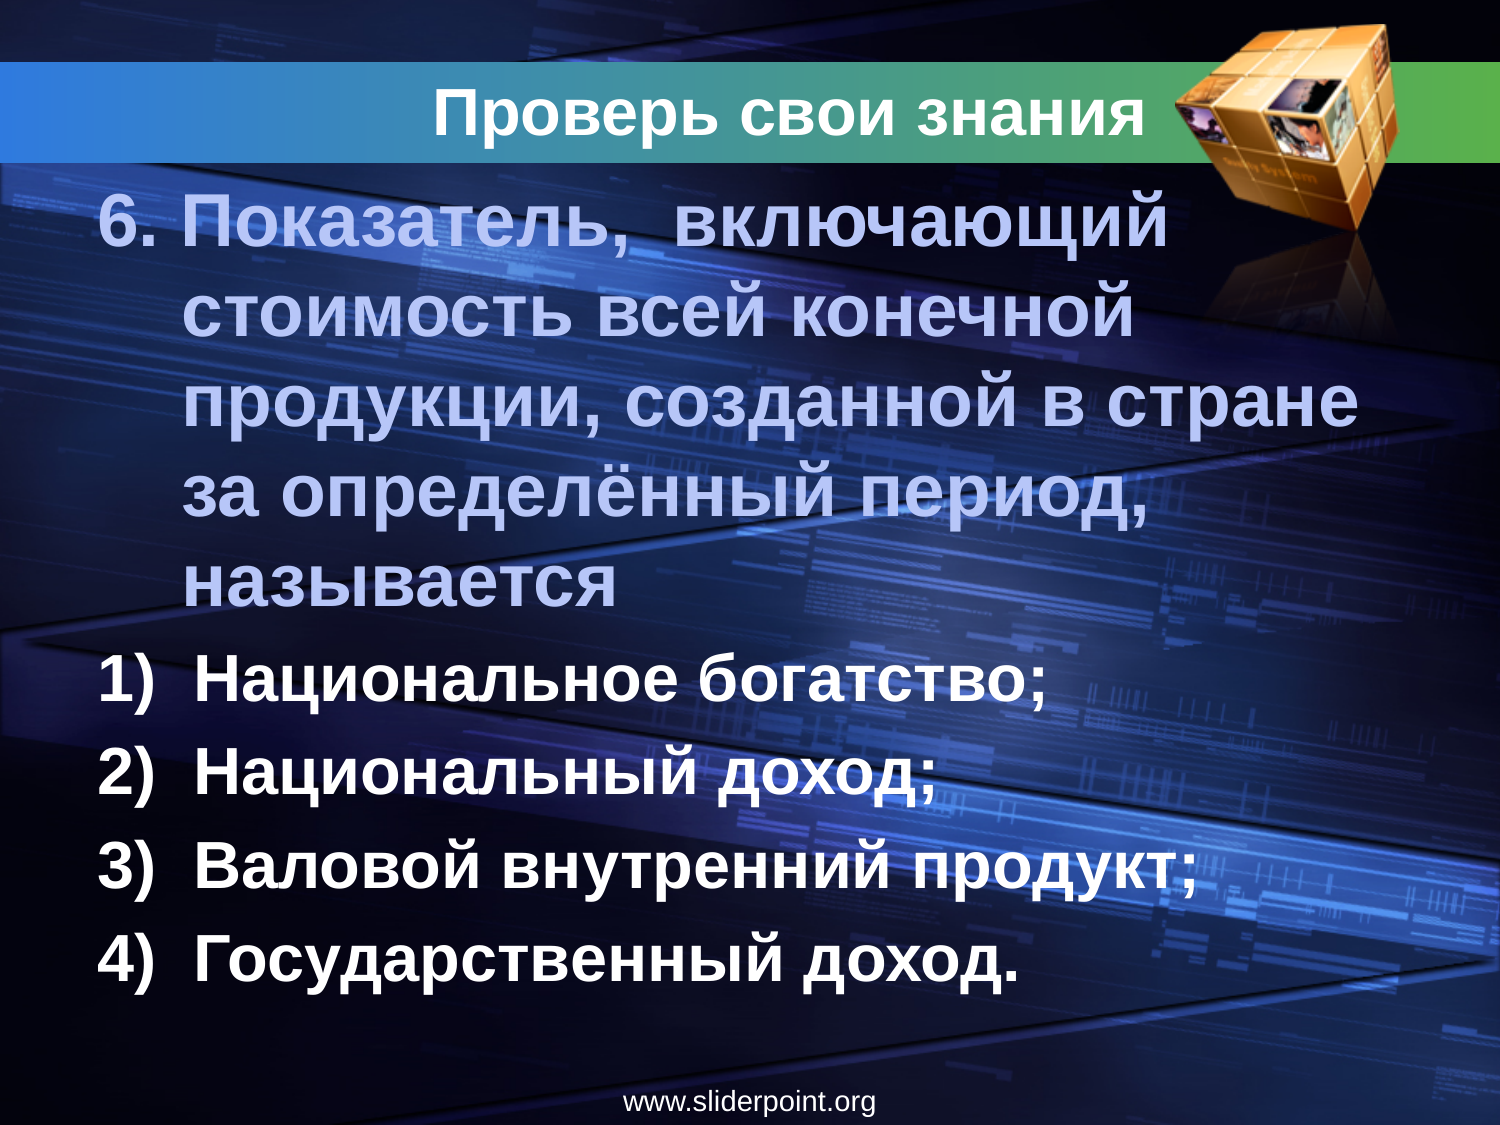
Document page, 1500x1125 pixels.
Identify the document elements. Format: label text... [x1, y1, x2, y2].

picture [0, 0, 1500, 1125]
list 6. Показатель, включающий стоимость всей конечной продукции, созданной в стране за определённый период, называется 1) Национальное богатство; 2) Национальный доход; 3) Валовой внутренний продукт; 4) Государственный доход. [81, 163, 1433, 1015]
footer www.sliderpoint.org [512, 1074, 988, 1116]
title Проверь свои знания [74, 62, 1163, 156]
